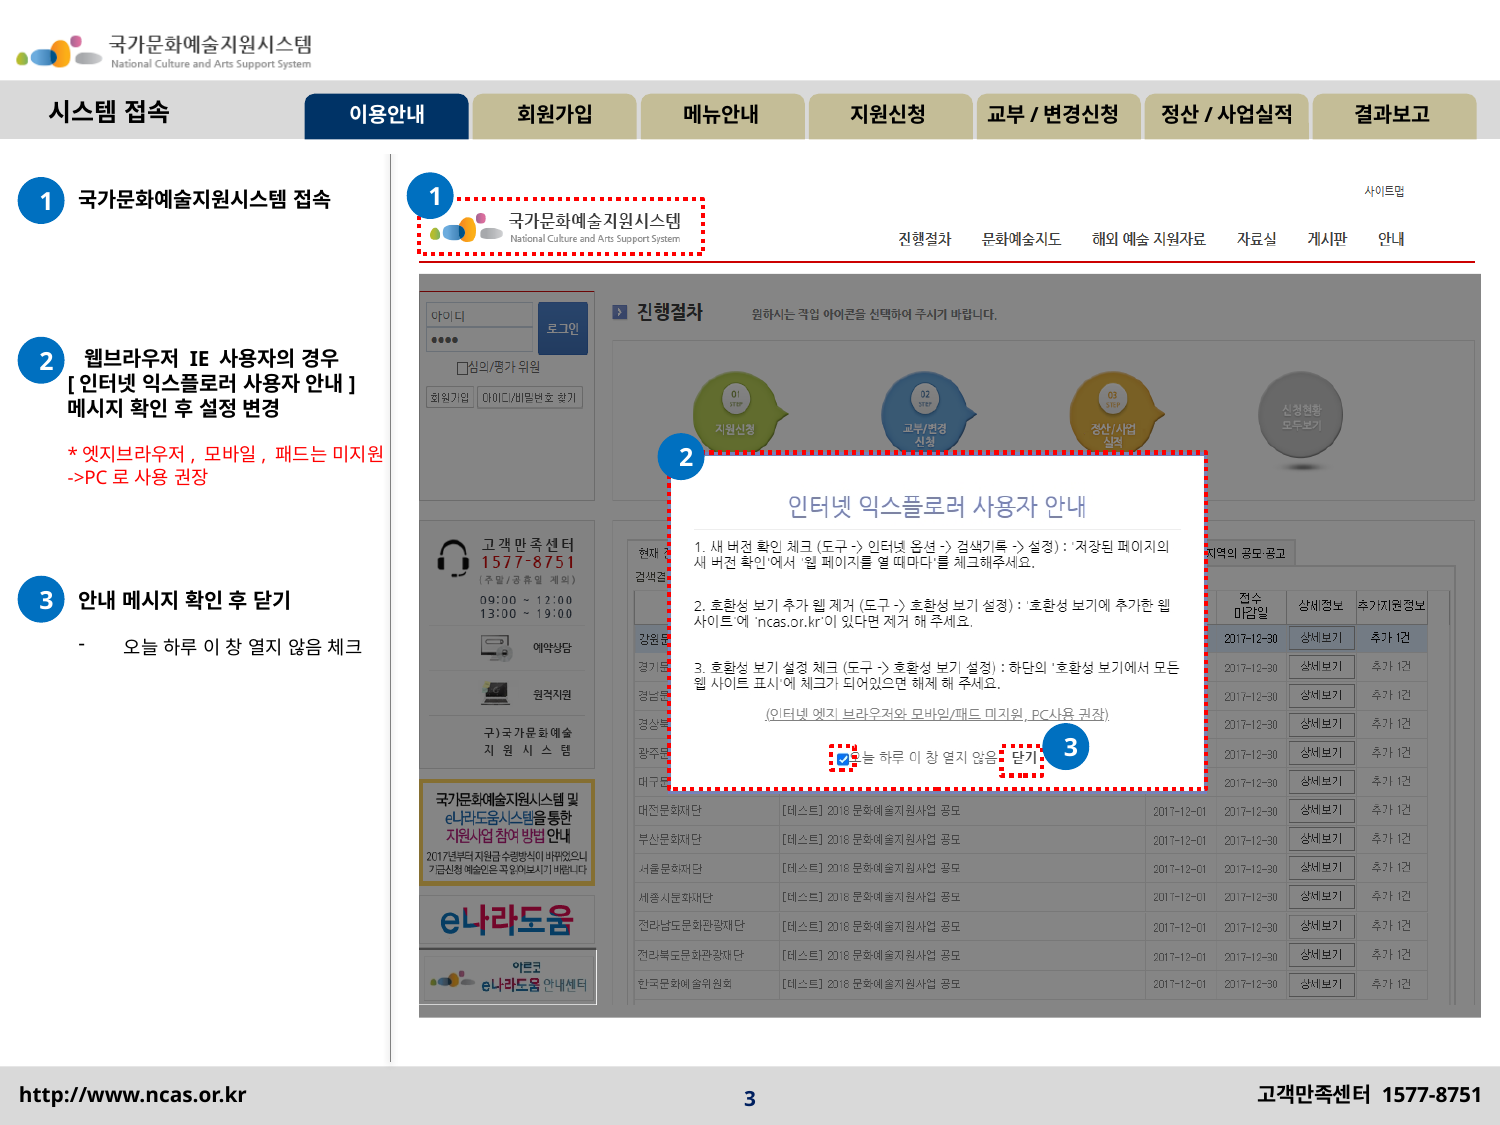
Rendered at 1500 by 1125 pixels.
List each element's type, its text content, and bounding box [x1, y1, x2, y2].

text_box 국가문화예술지원시스템 접속 [63, 179, 396, 220]
picture [6, 24, 324, 77]
text_box 1 [412, 170, 448, 177]
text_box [407, 179, 1482, 1018]
text_box 1 [15, 174, 63, 227]
picture [668, 452, 1207, 795]
text_box 2 [15, 334, 53, 386]
text_box 시스템 접속 [34, 89, 193, 135]
text_box 3 [15, 573, 63, 625]
picture [418, 950, 597, 1005]
text_box 안내 메시지 확인 후 닫기 오늘 하루 이 창 열지 않음 체크 [63, 580, 378, 666]
text_box 웹브라우저 IE 사용자의 경우 [인터넷 익스플로러 사용자 안내] 메시지 확인 후 설정 변경 *엣지브라우저, 모바일, 패드는 미지원 ->PC로 사용 권장 [53, 337, 401, 496]
